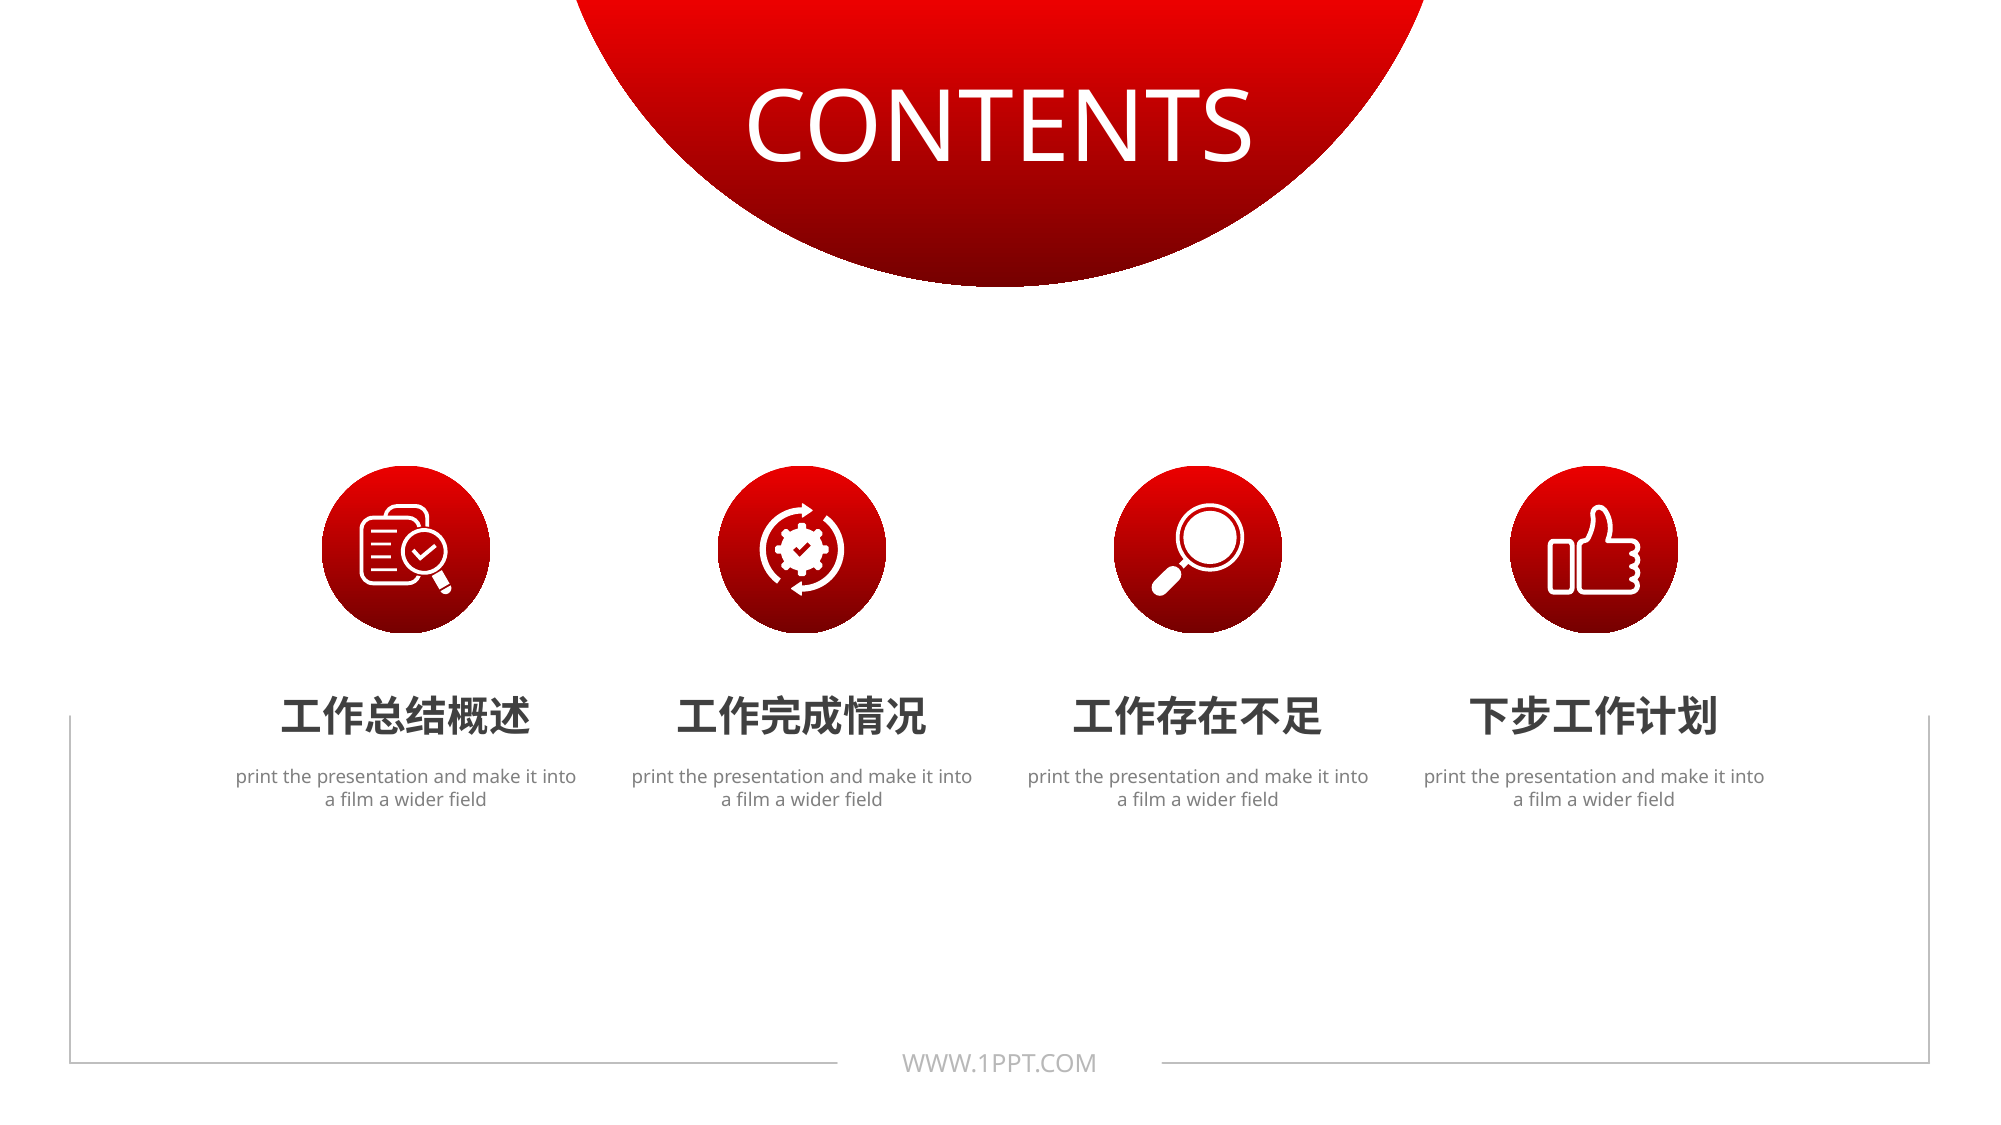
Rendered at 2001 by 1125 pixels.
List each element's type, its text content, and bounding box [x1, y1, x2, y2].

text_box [576, 0, 1424, 287]
text_box [358, 503, 453, 596]
text_box [774, 521, 830, 578]
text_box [1162, 716, 1930, 1063]
text_box [1150, 502, 1246, 597]
text_box [758, 502, 814, 586]
text_box [1112, 464, 1284, 635]
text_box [219, 682, 593, 819]
text_box [716, 464, 887, 635]
text_box [790, 513, 846, 597]
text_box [70, 716, 837, 1063]
text_box [320, 464, 491, 635]
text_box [1407, 682, 1781, 819]
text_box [1011, 682, 1385, 819]
text_box [1509, 464, 1680, 635]
text_box [1546, 503, 1642, 596]
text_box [615, 682, 989, 819]
text_box WWW.1PPT.COM [887, 1040, 1113, 1085]
